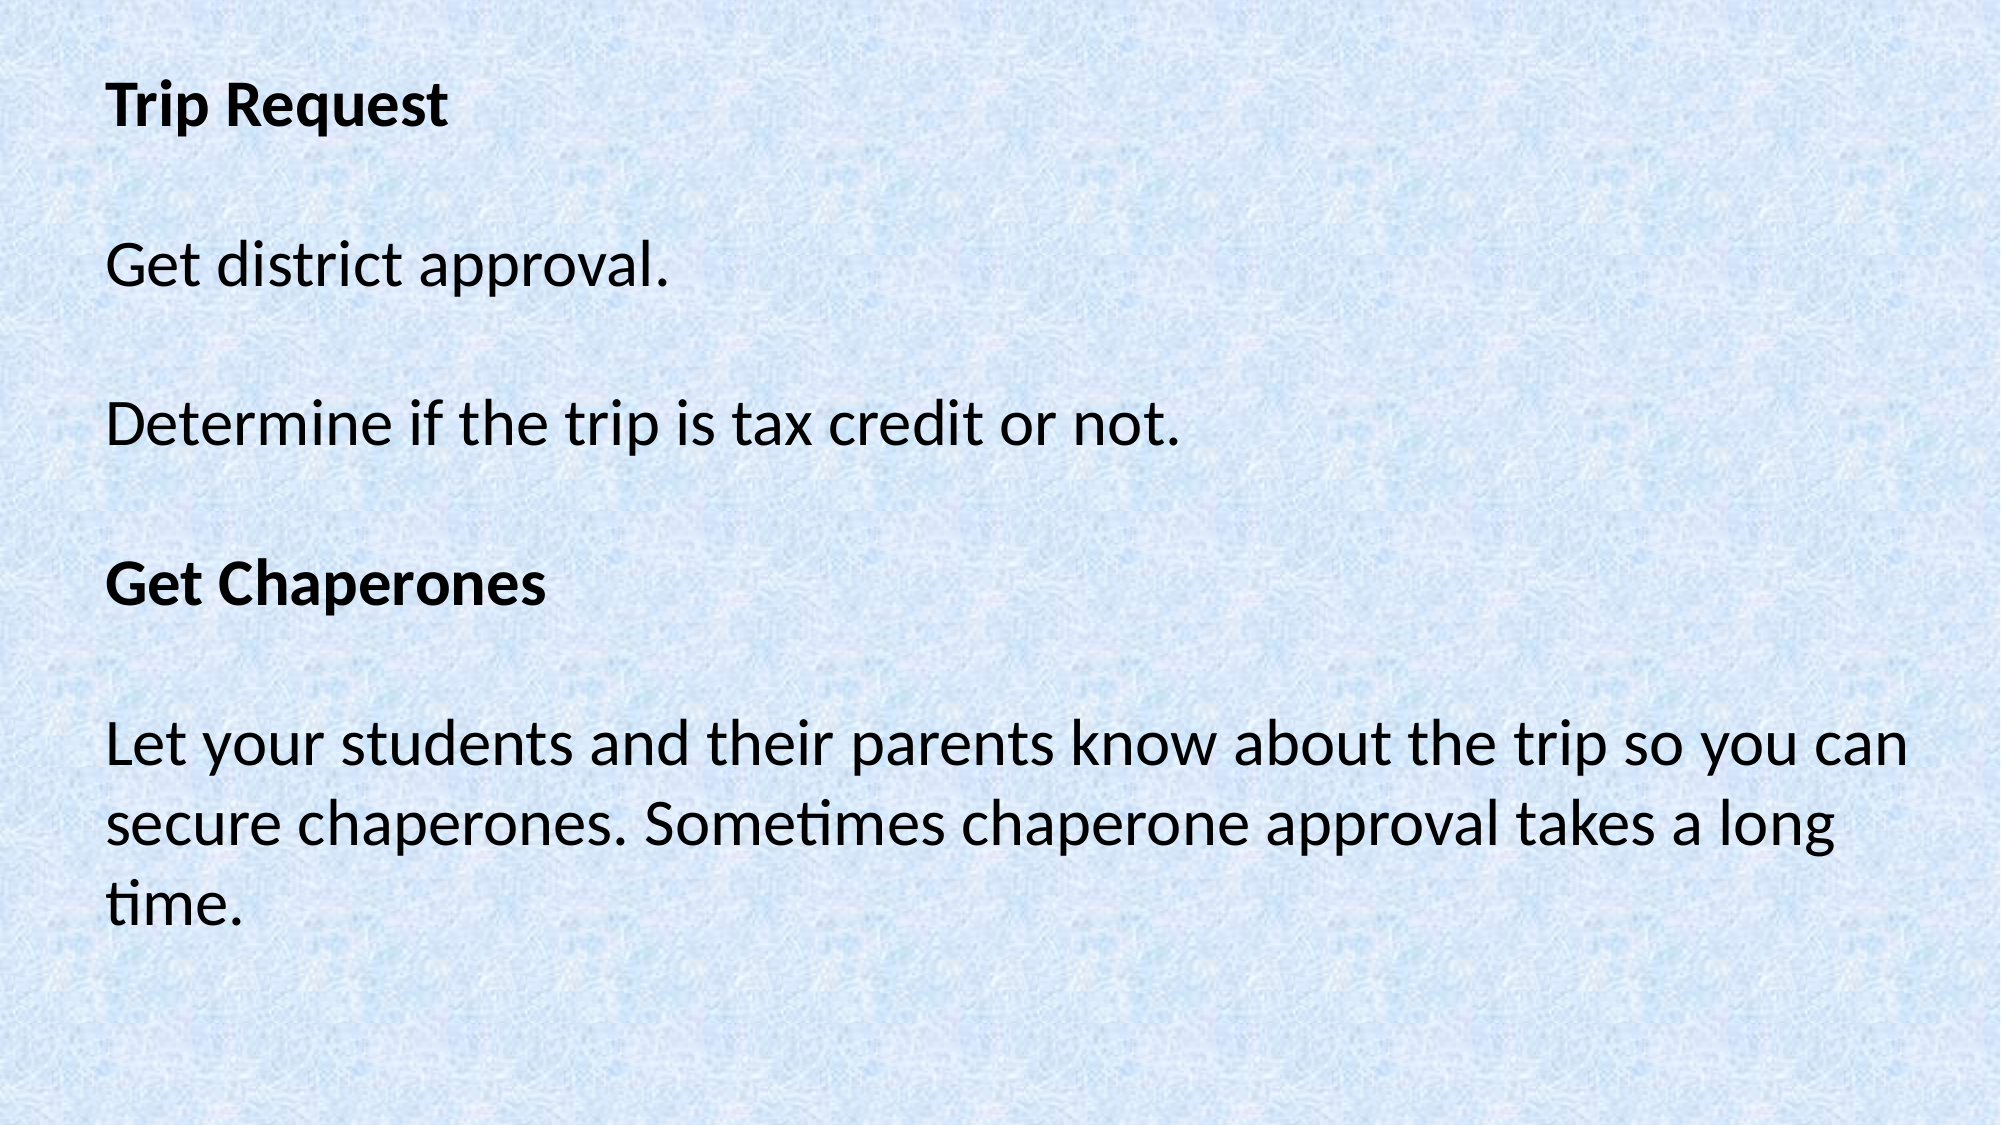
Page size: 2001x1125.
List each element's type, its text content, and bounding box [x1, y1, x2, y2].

text_box Trip Request Get district approval. Determine if the trip is tax credit or not. Get Chaperones Let your students and their parents know about the trip so you can secure chaperones. Sometimes chaperone approval takes a long time. [90, 51, 1955, 947]
picture [0, 0, 2001, 1125]
